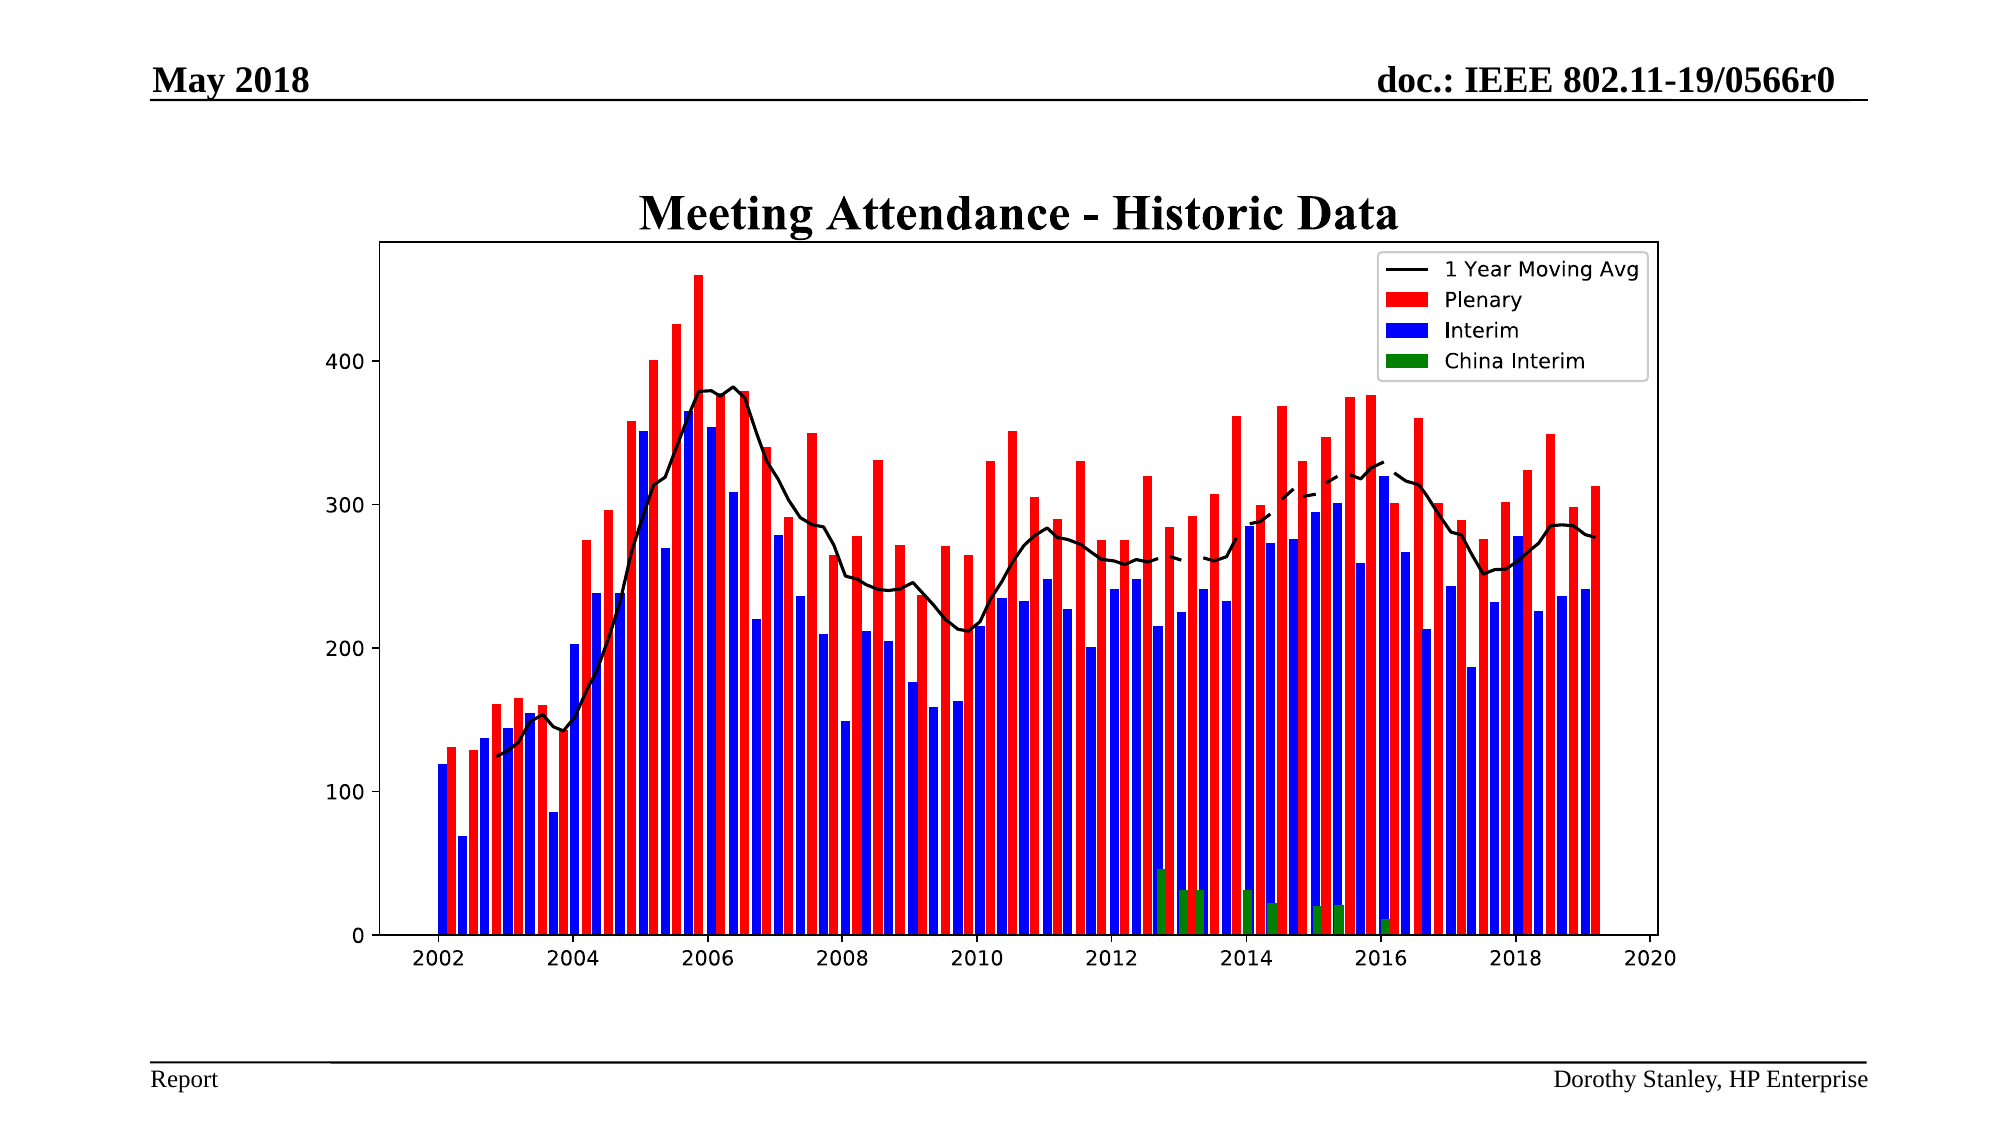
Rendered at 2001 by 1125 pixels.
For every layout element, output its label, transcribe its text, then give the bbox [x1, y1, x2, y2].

picture [172, 133, 1828, 1038]
footer Dorothy Stanley, HP Enterprise [1512, 1061, 1869, 1093]
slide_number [152, 54, 406, 101]
